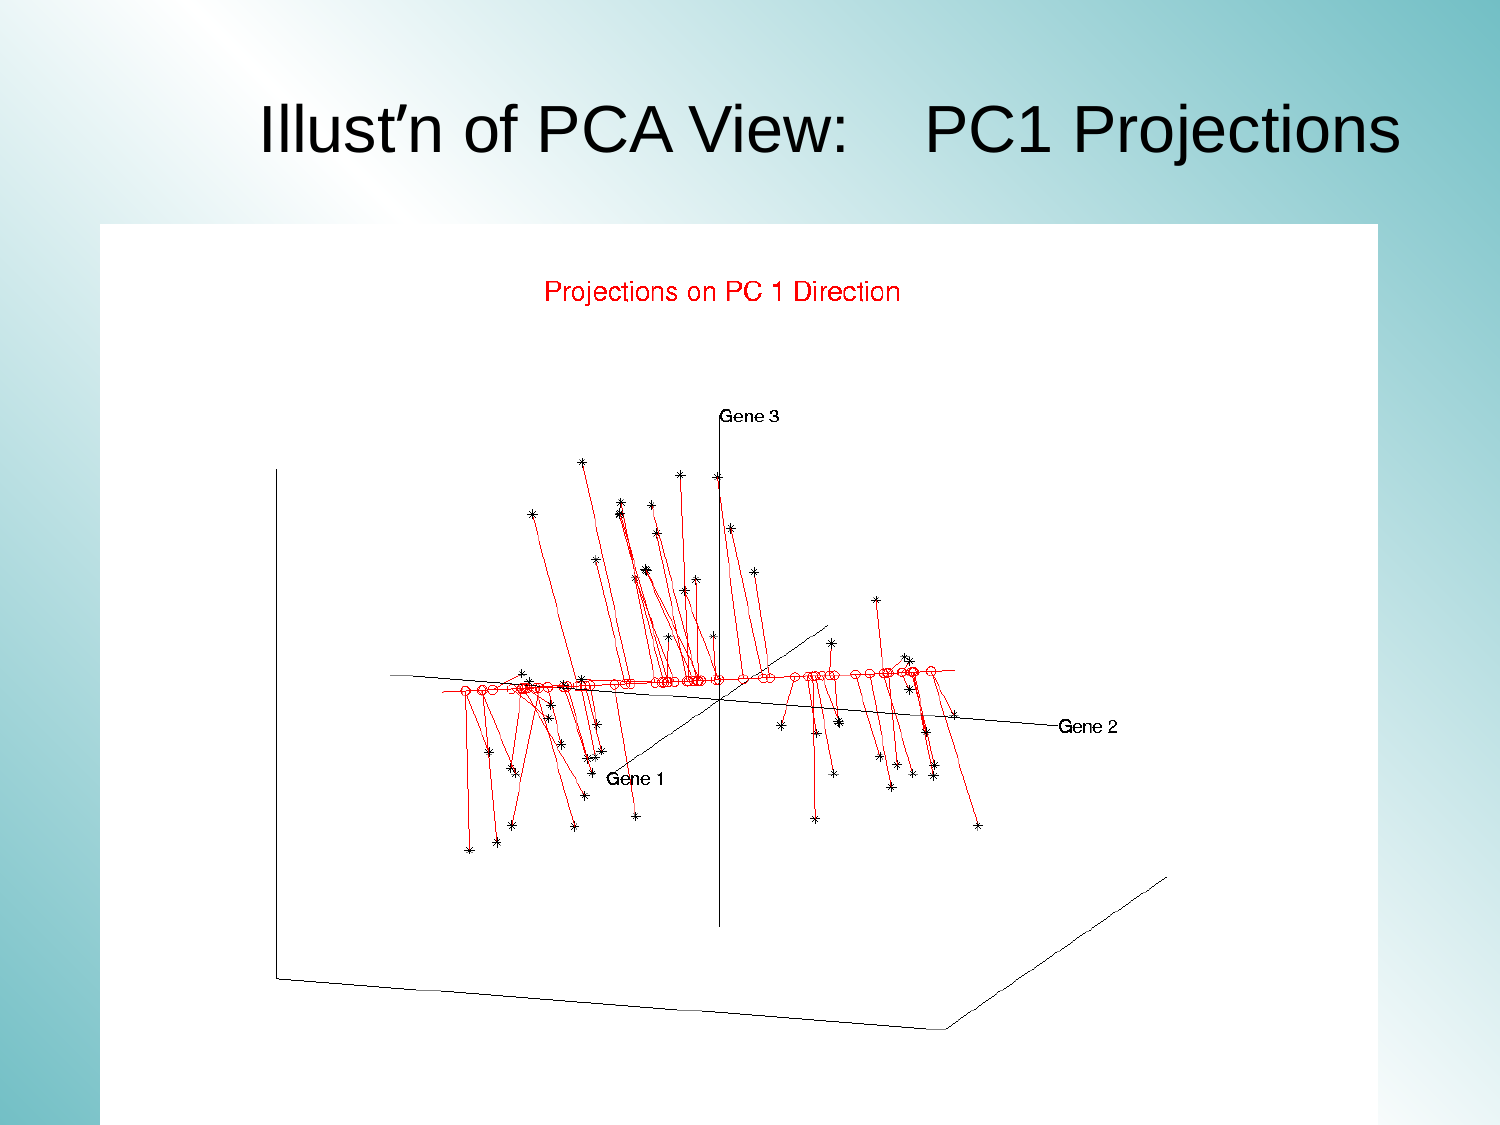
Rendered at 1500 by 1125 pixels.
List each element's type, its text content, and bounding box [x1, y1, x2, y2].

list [99, 224, 1378, 1125]
title Illust’n of PCA View: PC1 Projections [237, 75, 1450, 156]
